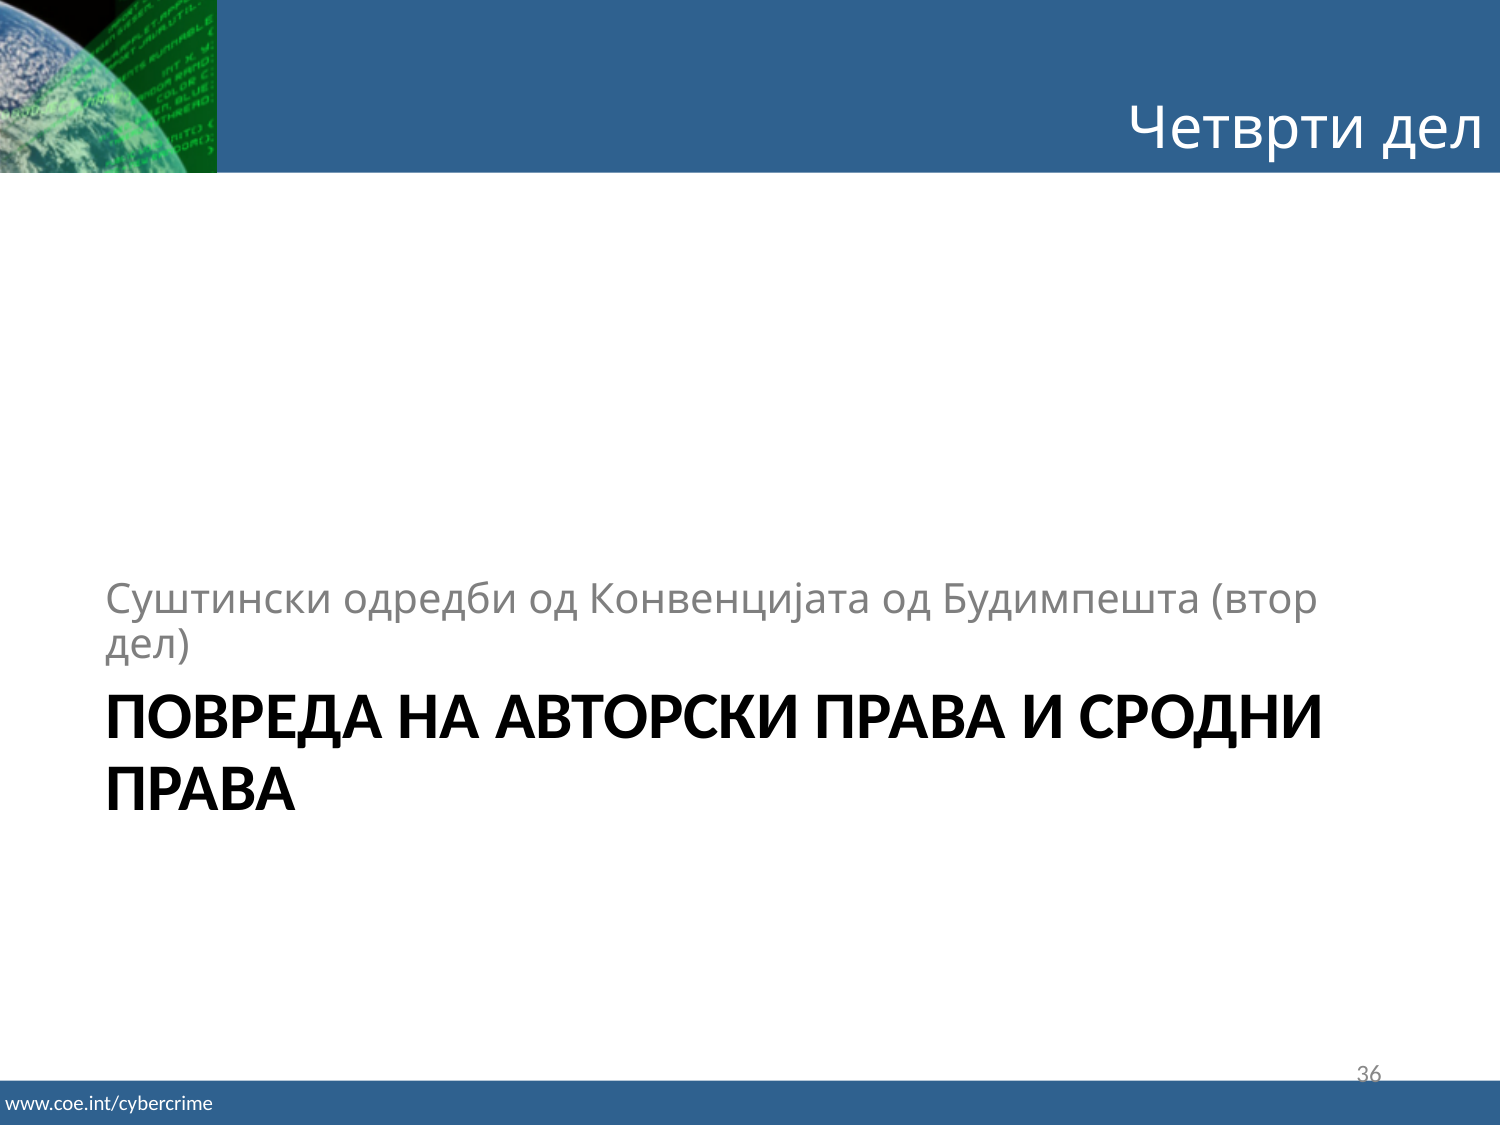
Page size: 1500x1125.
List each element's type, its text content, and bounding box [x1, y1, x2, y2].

slide_number 36 [1059, 1042, 1397, 1103]
list Суштински одредби од Конвенцијата од Будимпешта (втор дел) [90, 570, 1385, 643]
picture [0, 0, 217, 173]
list Четврти дел [461, 0, 1500, 170]
title ПОВРЕДА НА АВТОРСКИ ПРАВА И СРОДНИ ПРАВА [90, 673, 1385, 920]
